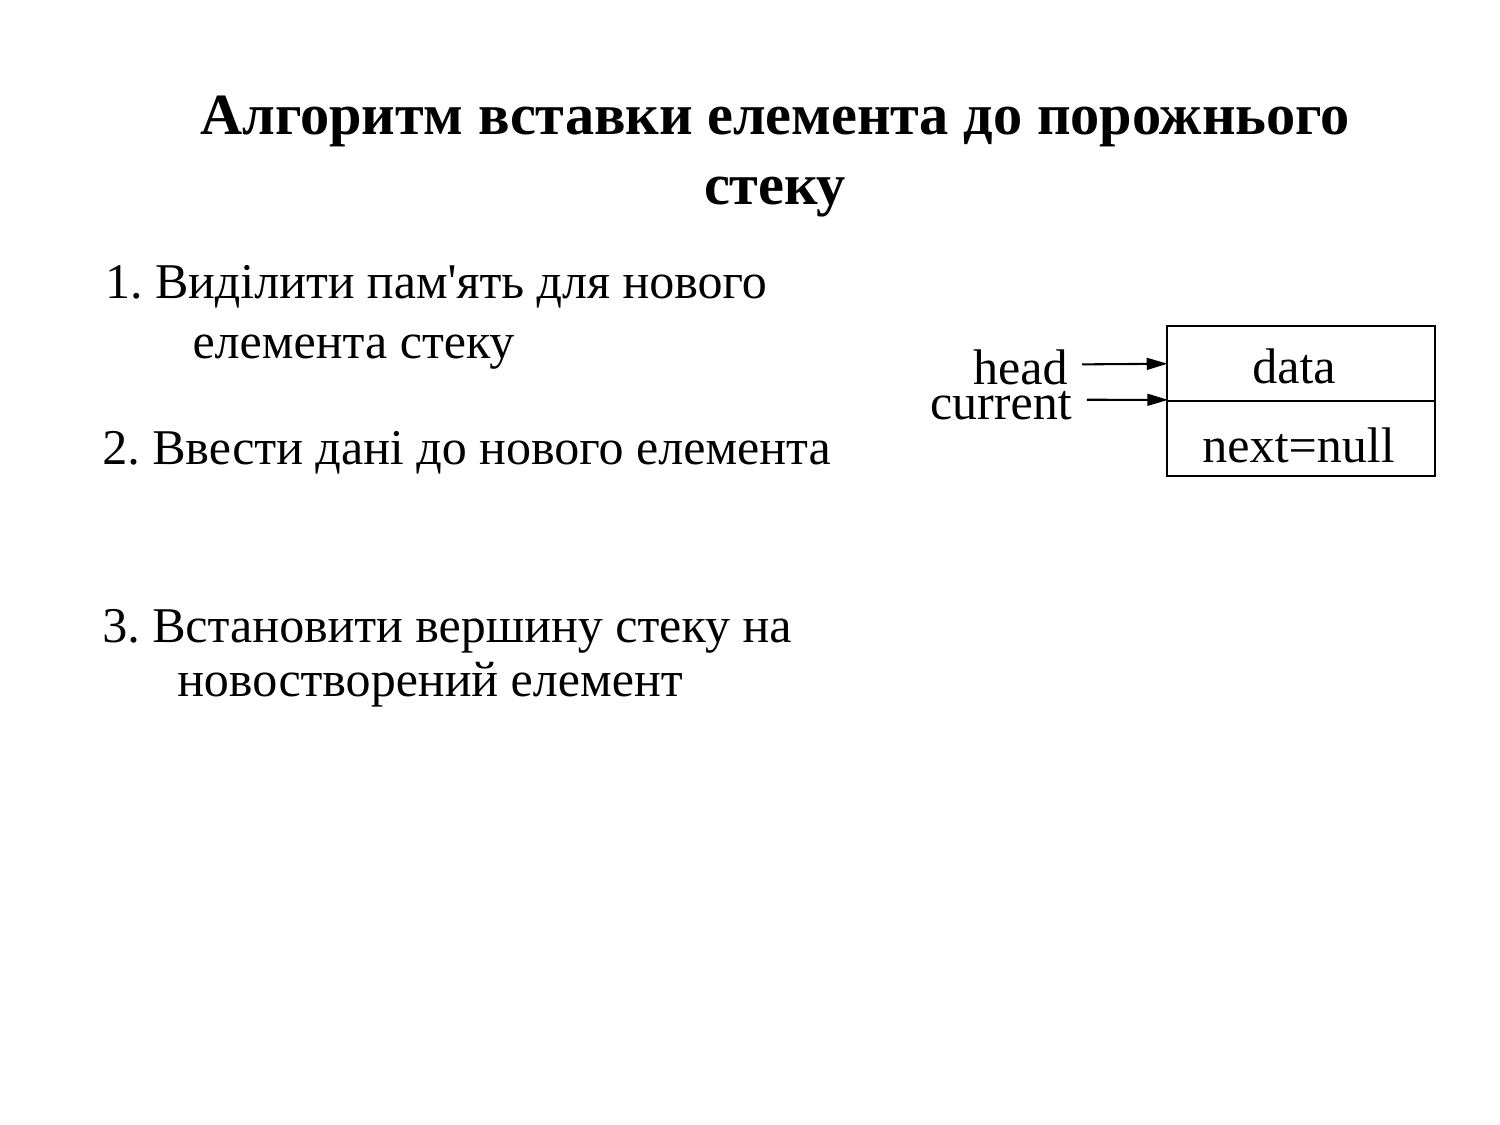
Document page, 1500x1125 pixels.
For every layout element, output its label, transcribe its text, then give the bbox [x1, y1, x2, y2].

title Алгоритм вставки елемента до порожнього стеку [112, 89, 1439, 203]
text_box 3. Встановити вершину стеку на новостворений елемент [12, 591, 916, 715]
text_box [915, 326, 1436, 481]
list 1. Виділити пам'ять для нового елемента стеку [0, 241, 857, 392]
text_box 2. Ввести дані до нового елемента [12, 414, 910, 484]
